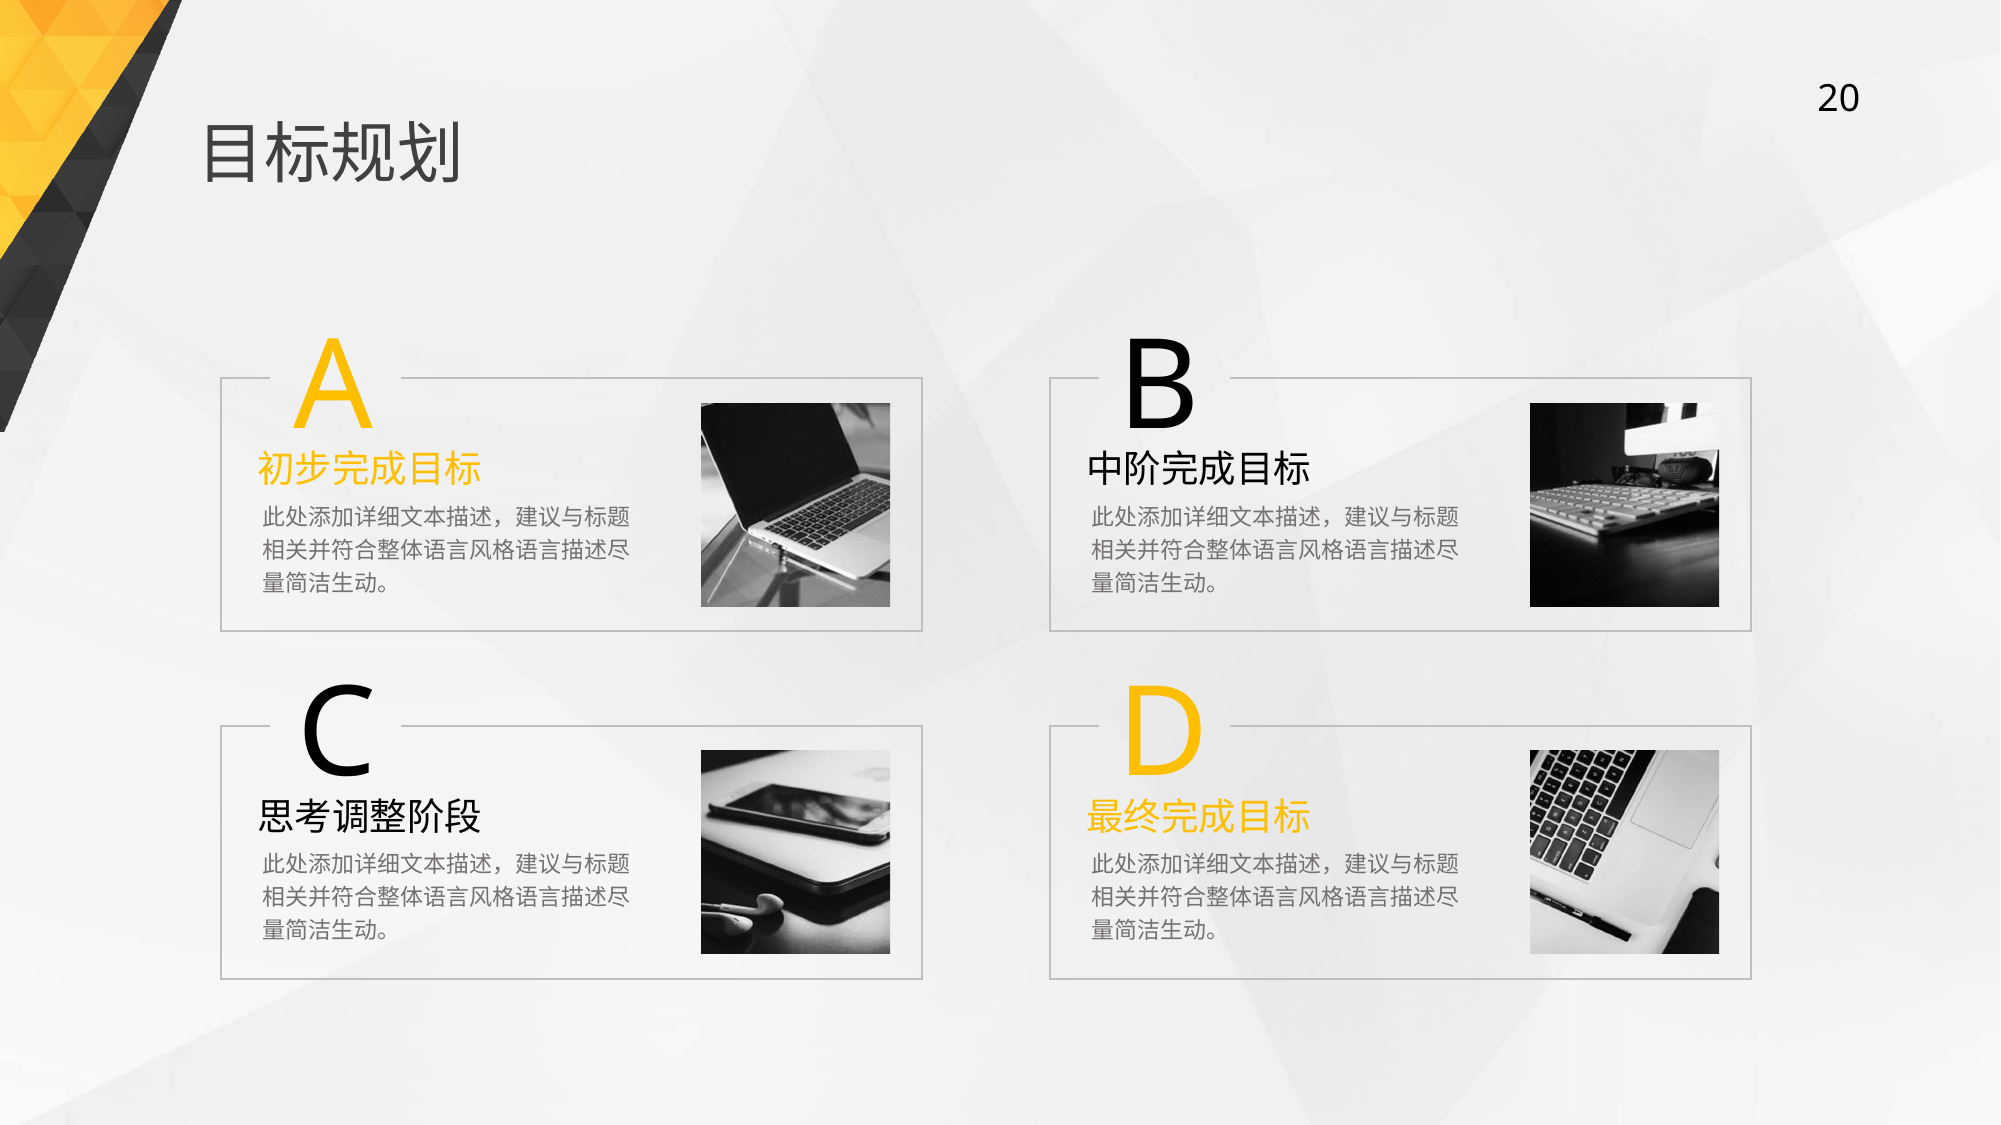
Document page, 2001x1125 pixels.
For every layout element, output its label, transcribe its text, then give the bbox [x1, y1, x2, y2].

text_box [1050, 643, 1752, 979]
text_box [221, 643, 923, 979]
text_box 目标规划 [182, 103, 480, 199]
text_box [221, 296, 923, 632]
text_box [1050, 296, 1752, 632]
picture [0, 0, 2000, 1125]
